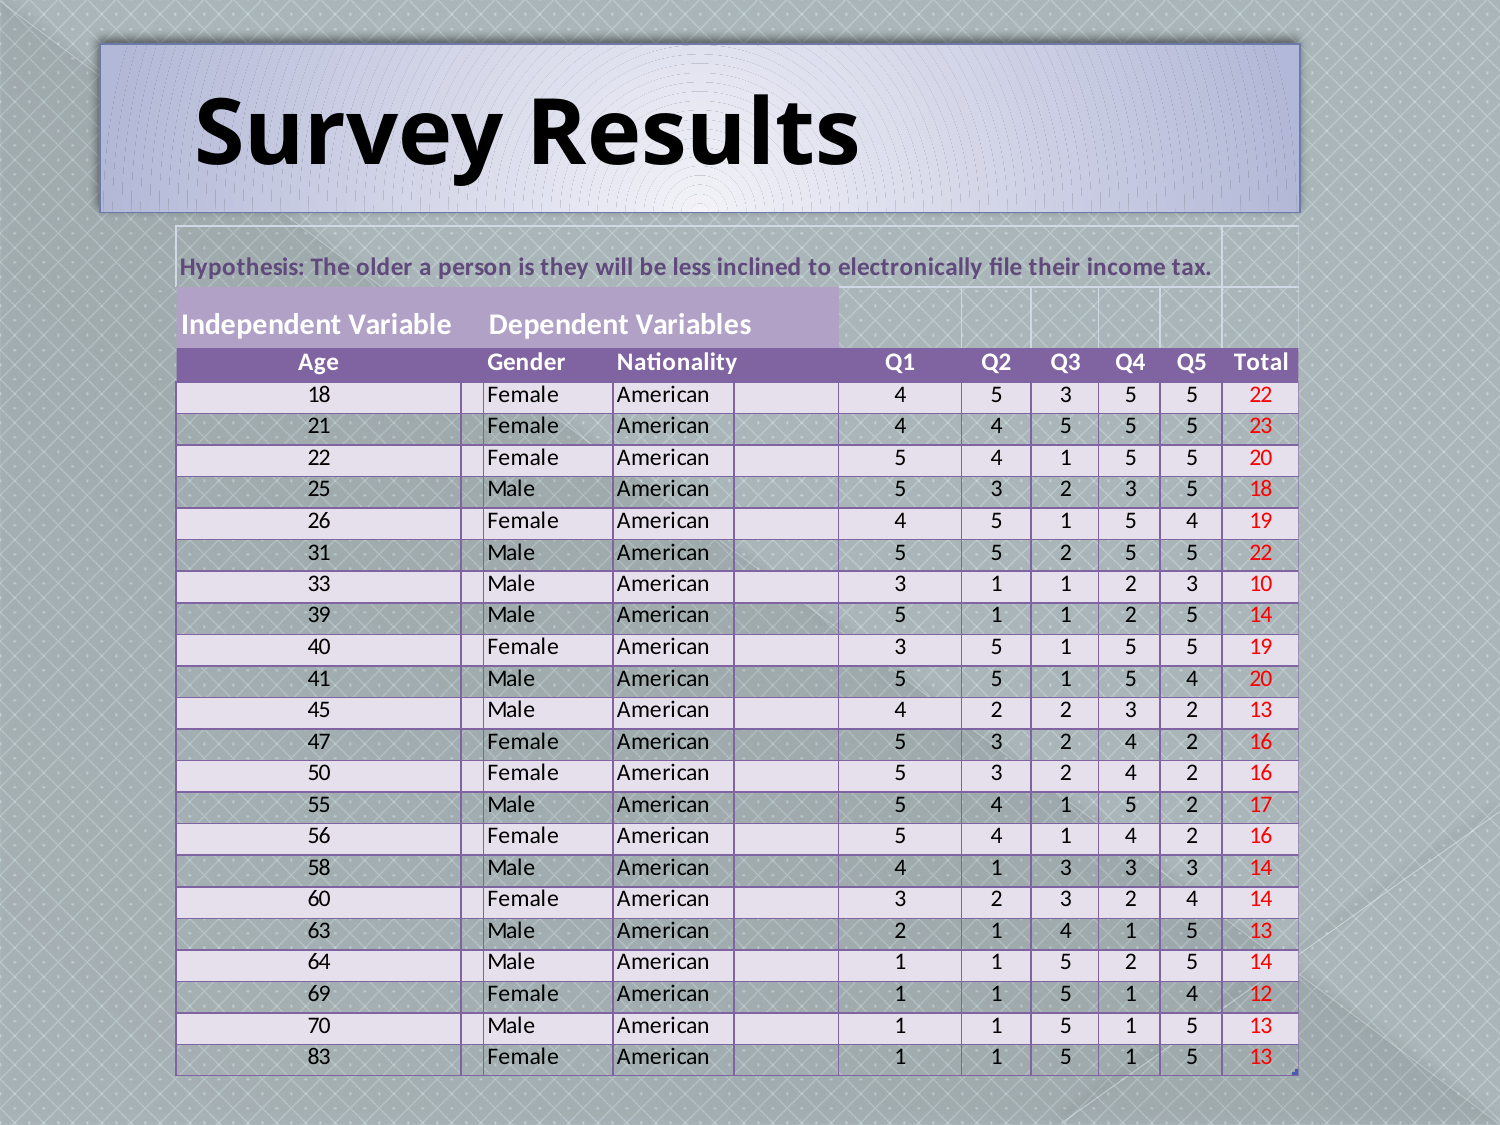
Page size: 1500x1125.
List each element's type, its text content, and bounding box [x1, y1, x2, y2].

title Survey Results [99, 43, 1301, 213]
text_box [174, 224, 1301, 1078]
